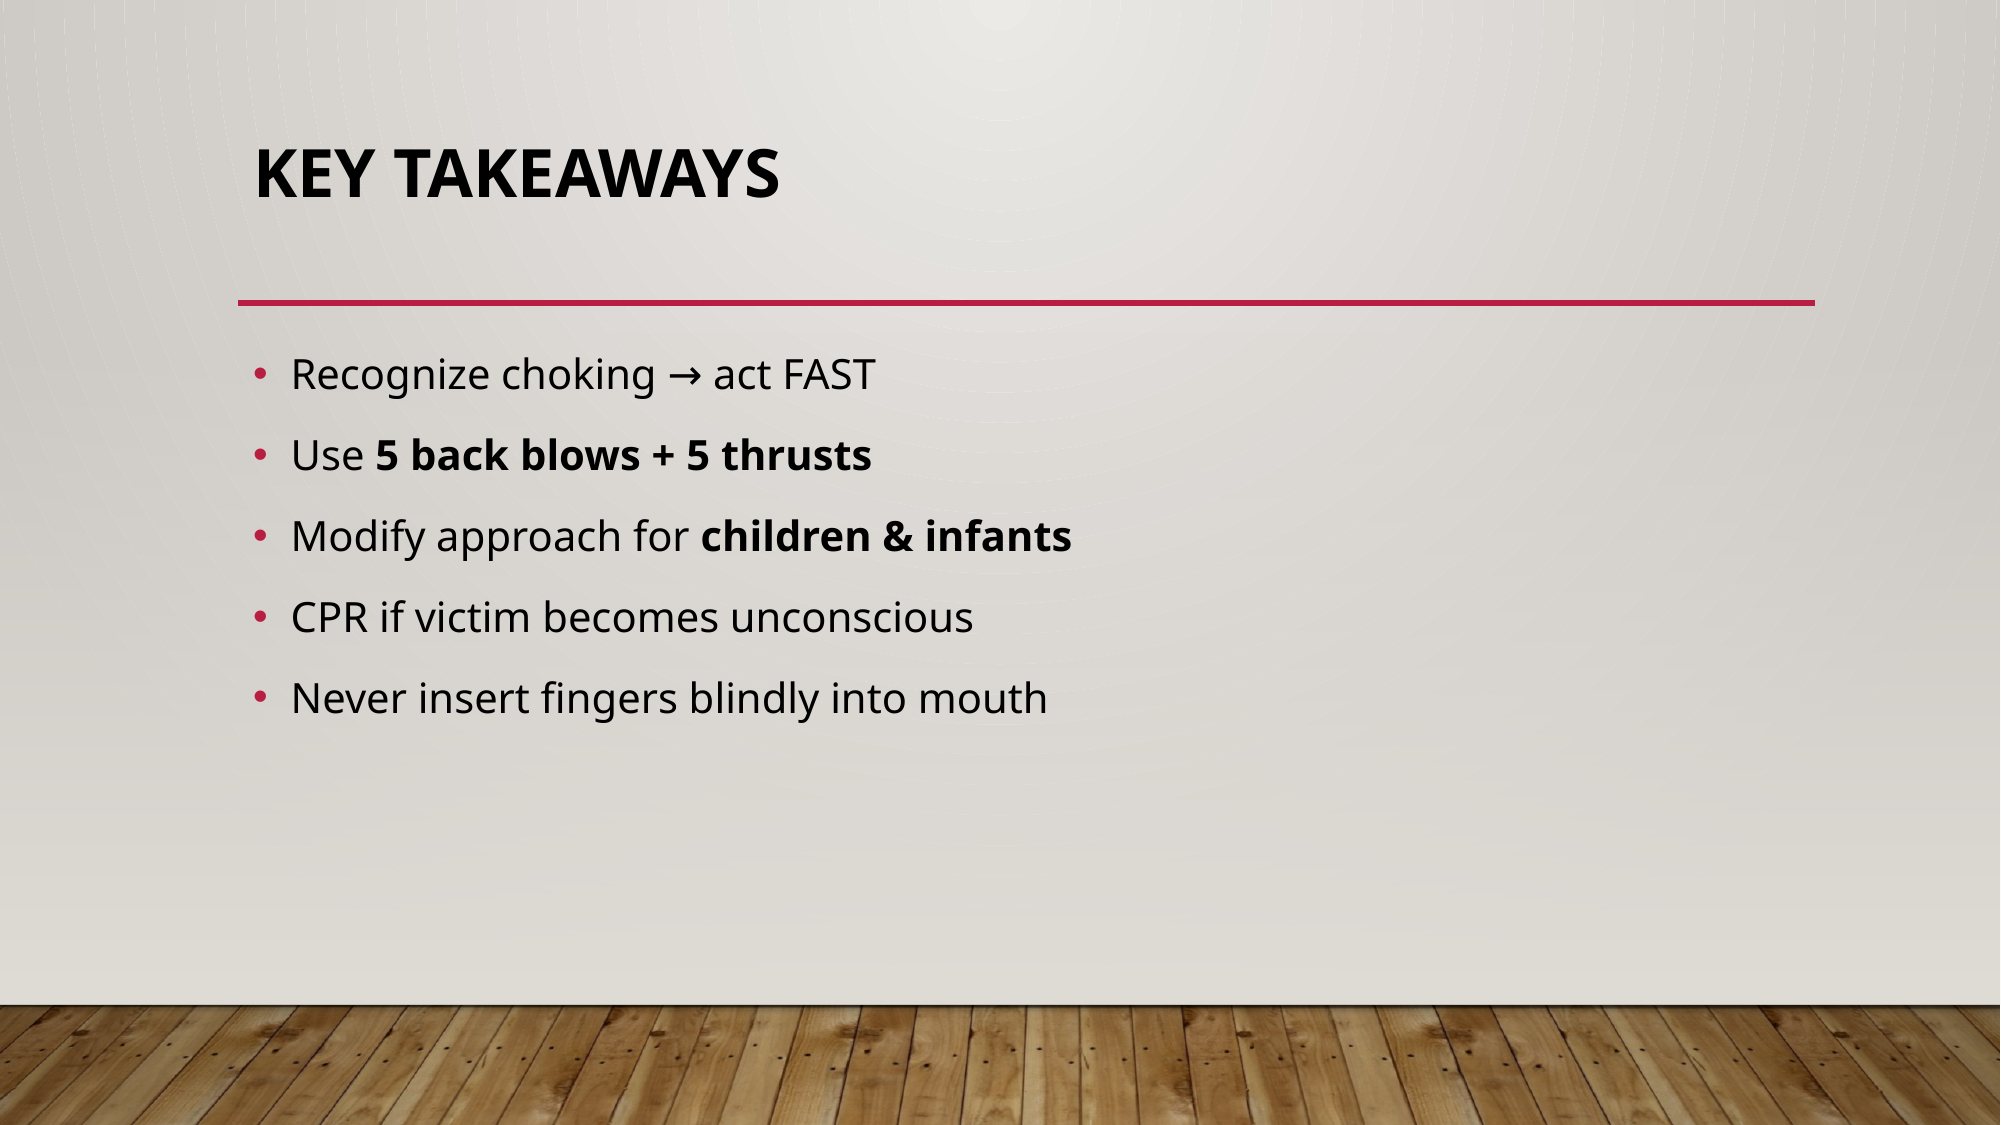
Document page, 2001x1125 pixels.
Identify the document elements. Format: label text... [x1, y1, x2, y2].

title Key Takeaways [238, 131, 1814, 305]
picture [0, 1005, 2000, 1125]
list Recognize choking → act FAST Use 5 back blows + 5 thrusts Modify approach for children & infants CPR if victim becomes unconscious Never insert fingers blindly into mouth [238, 330, 1814, 897]
